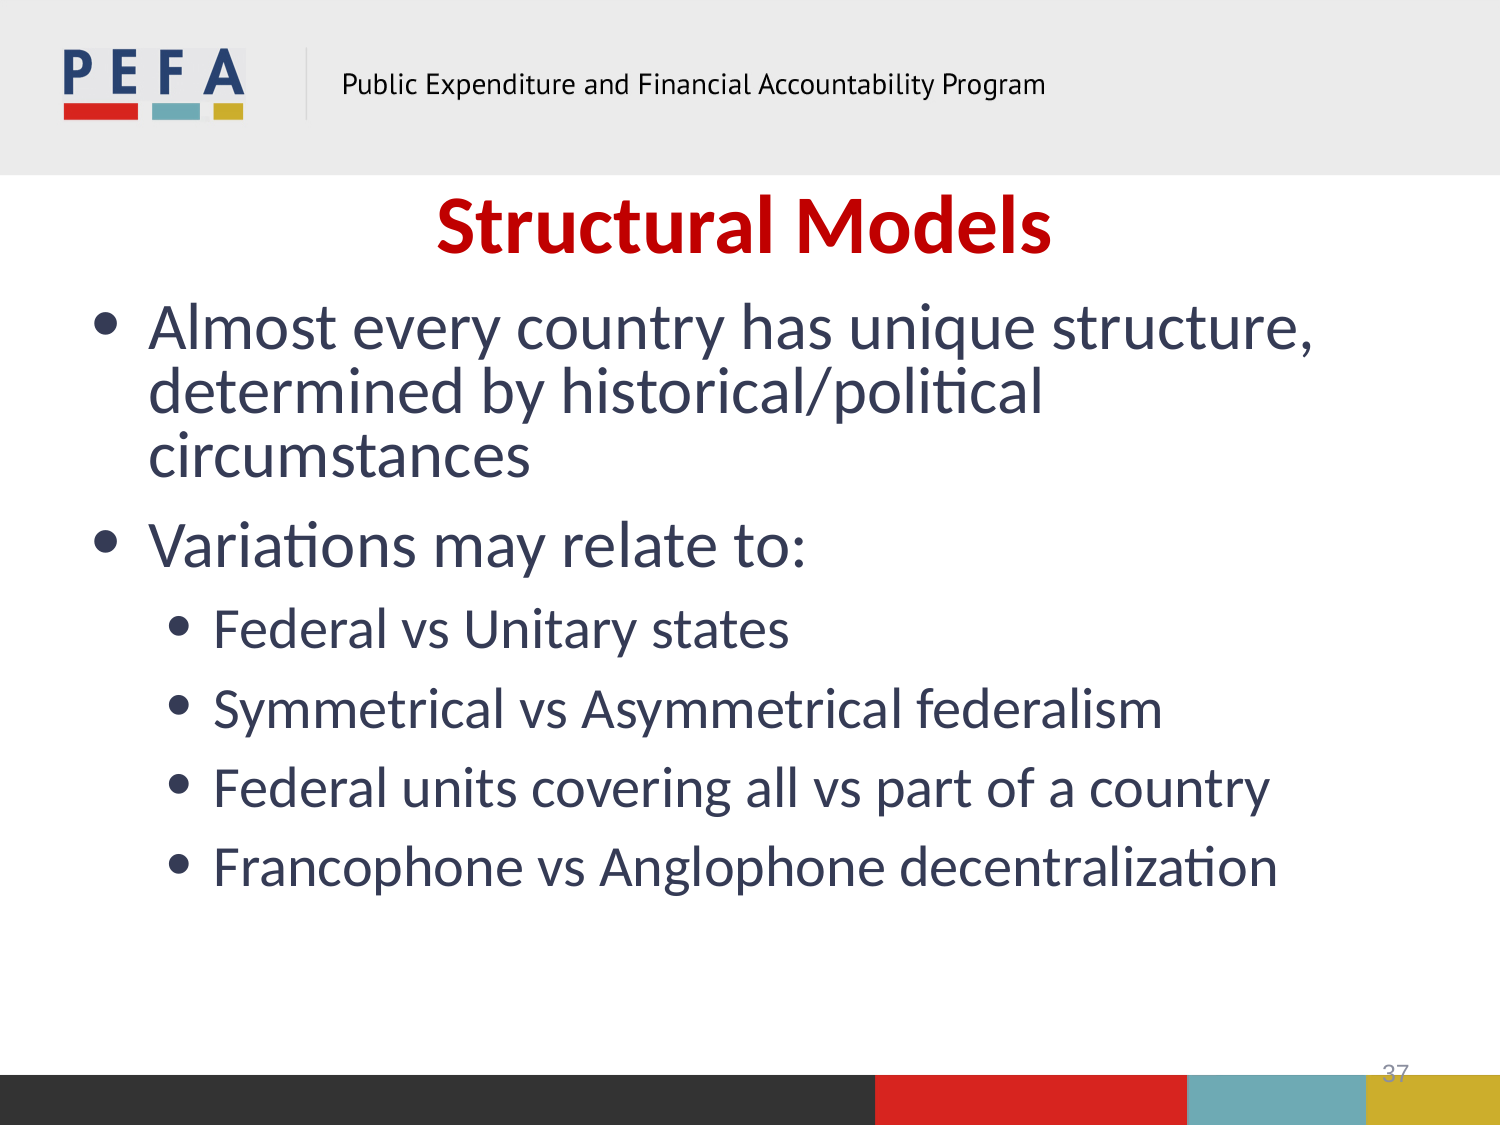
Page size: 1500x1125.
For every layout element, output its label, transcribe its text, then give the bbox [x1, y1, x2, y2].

title Structural Models [64, 160, 1426, 280]
picture [0, 0, 1500, 1125]
slide_number 37 [1074, 1042, 1425, 1103]
list Almost every country has unique structure, determined by historical/political circumstances Variations may relate to: Federal vs Unitary states Symmetrical vs Asymmetrical federalism Federal units covering all vs part of a country Francophone vs Anglophone decentralization [76, 290, 1400, 965]
